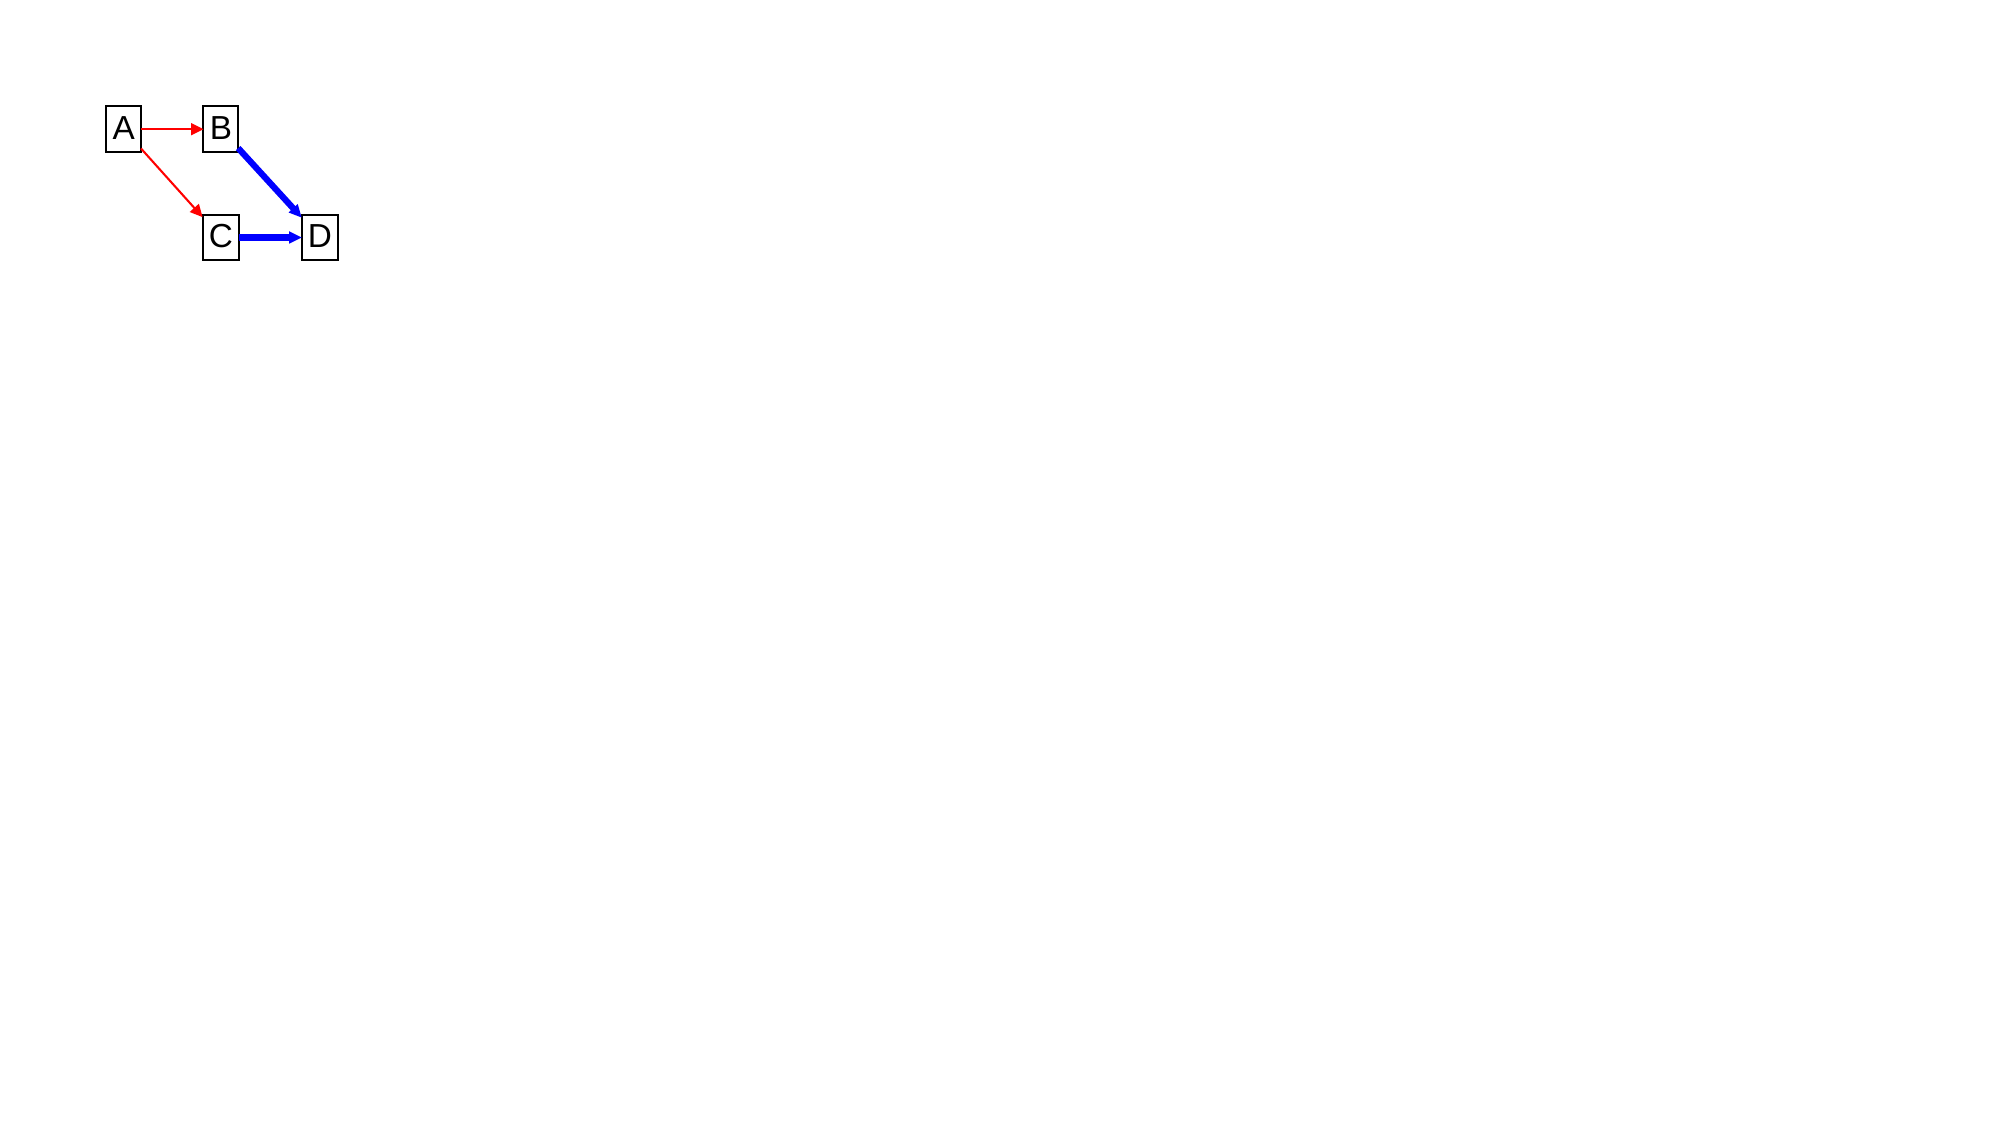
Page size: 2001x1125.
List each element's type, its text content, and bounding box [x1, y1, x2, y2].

text_box A [106, 106, 141, 152]
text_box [140, 148, 203, 218]
text_box B [203, 106, 239, 152]
text_box [74, 74, 371, 292]
text_box D [301, 214, 339, 261]
text_box C [202, 214, 240, 261]
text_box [238, 148, 302, 218]
